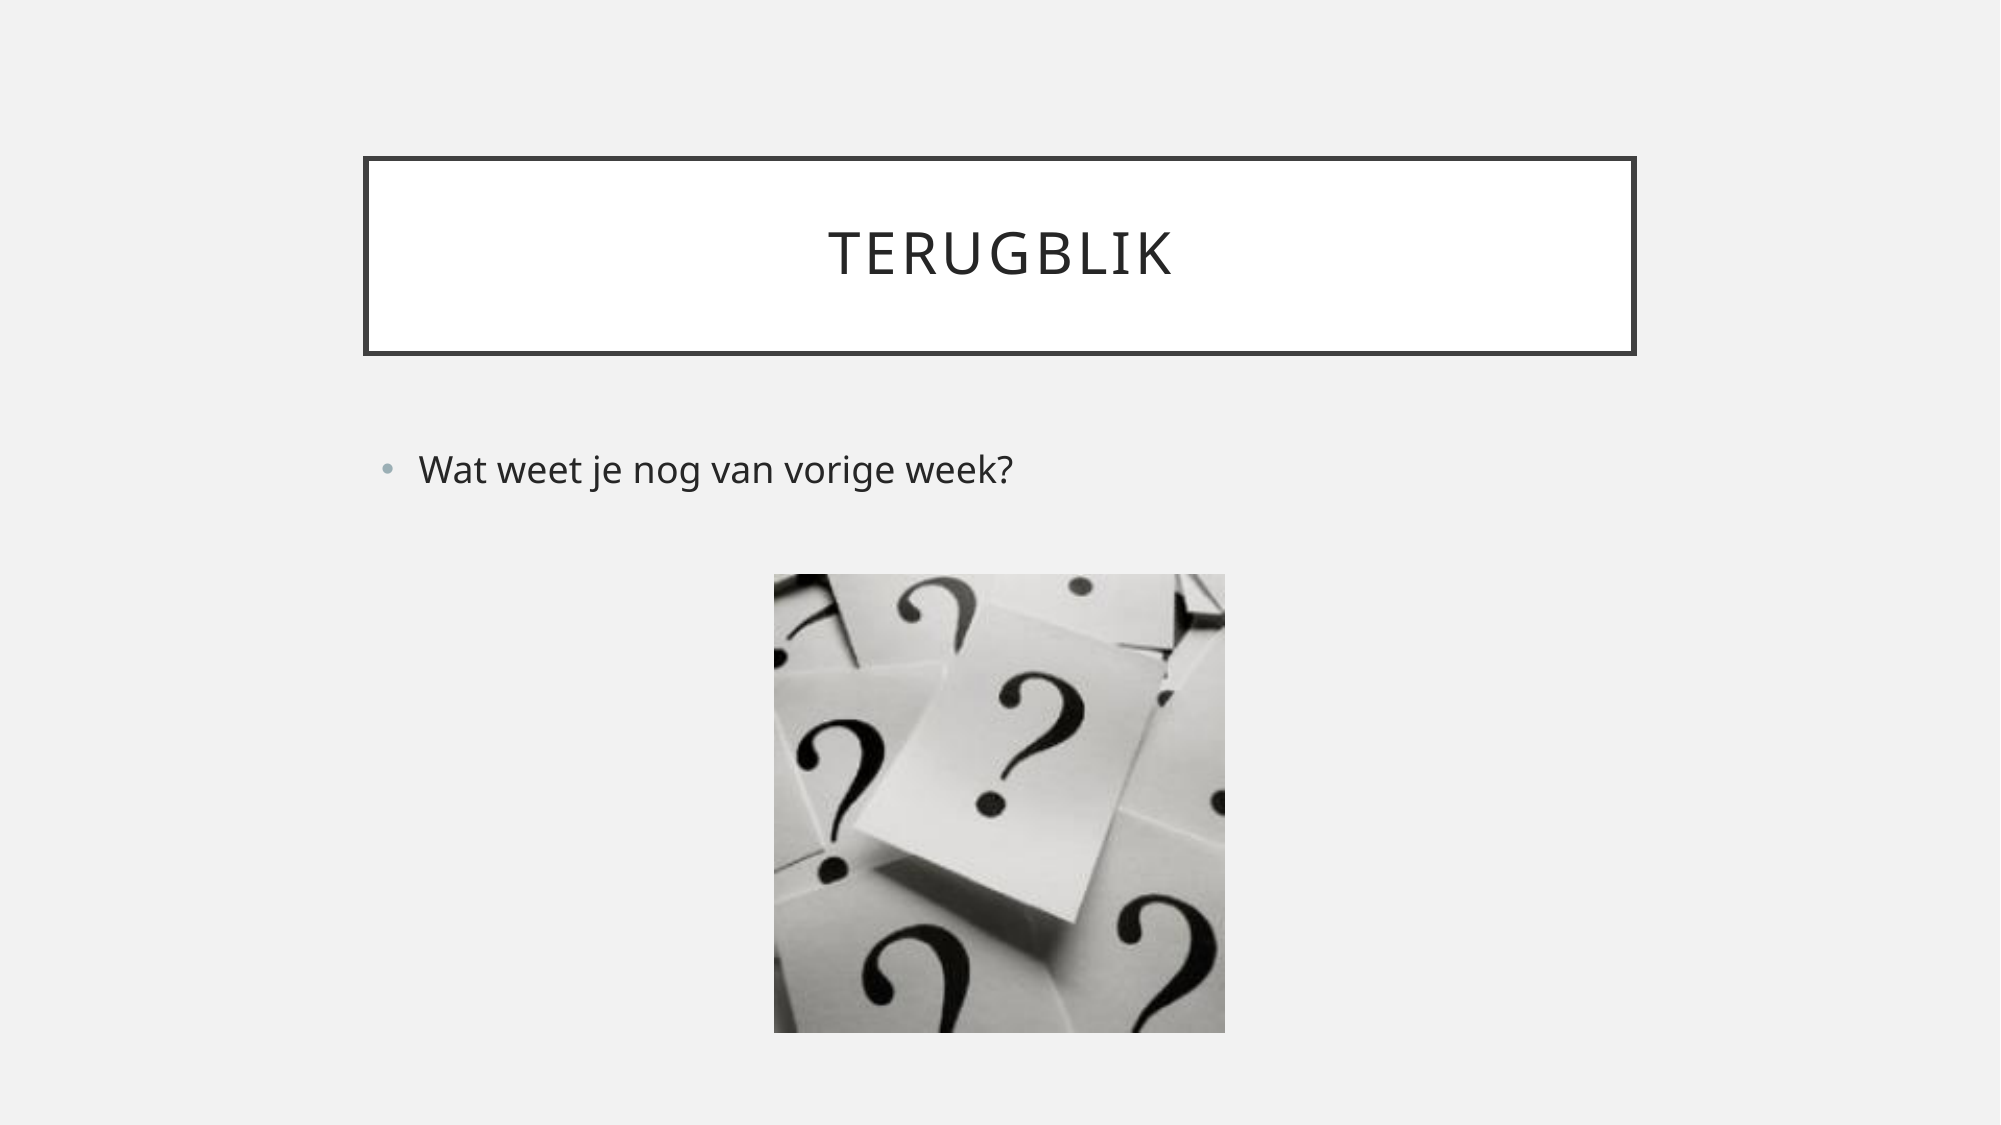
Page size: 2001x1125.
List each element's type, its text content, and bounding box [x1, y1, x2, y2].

title Terugblik [363, 156, 1637, 356]
list Wat weet je nog van vorige week? [366, 438, 1634, 948]
picture [774, 574, 1225, 1034]
